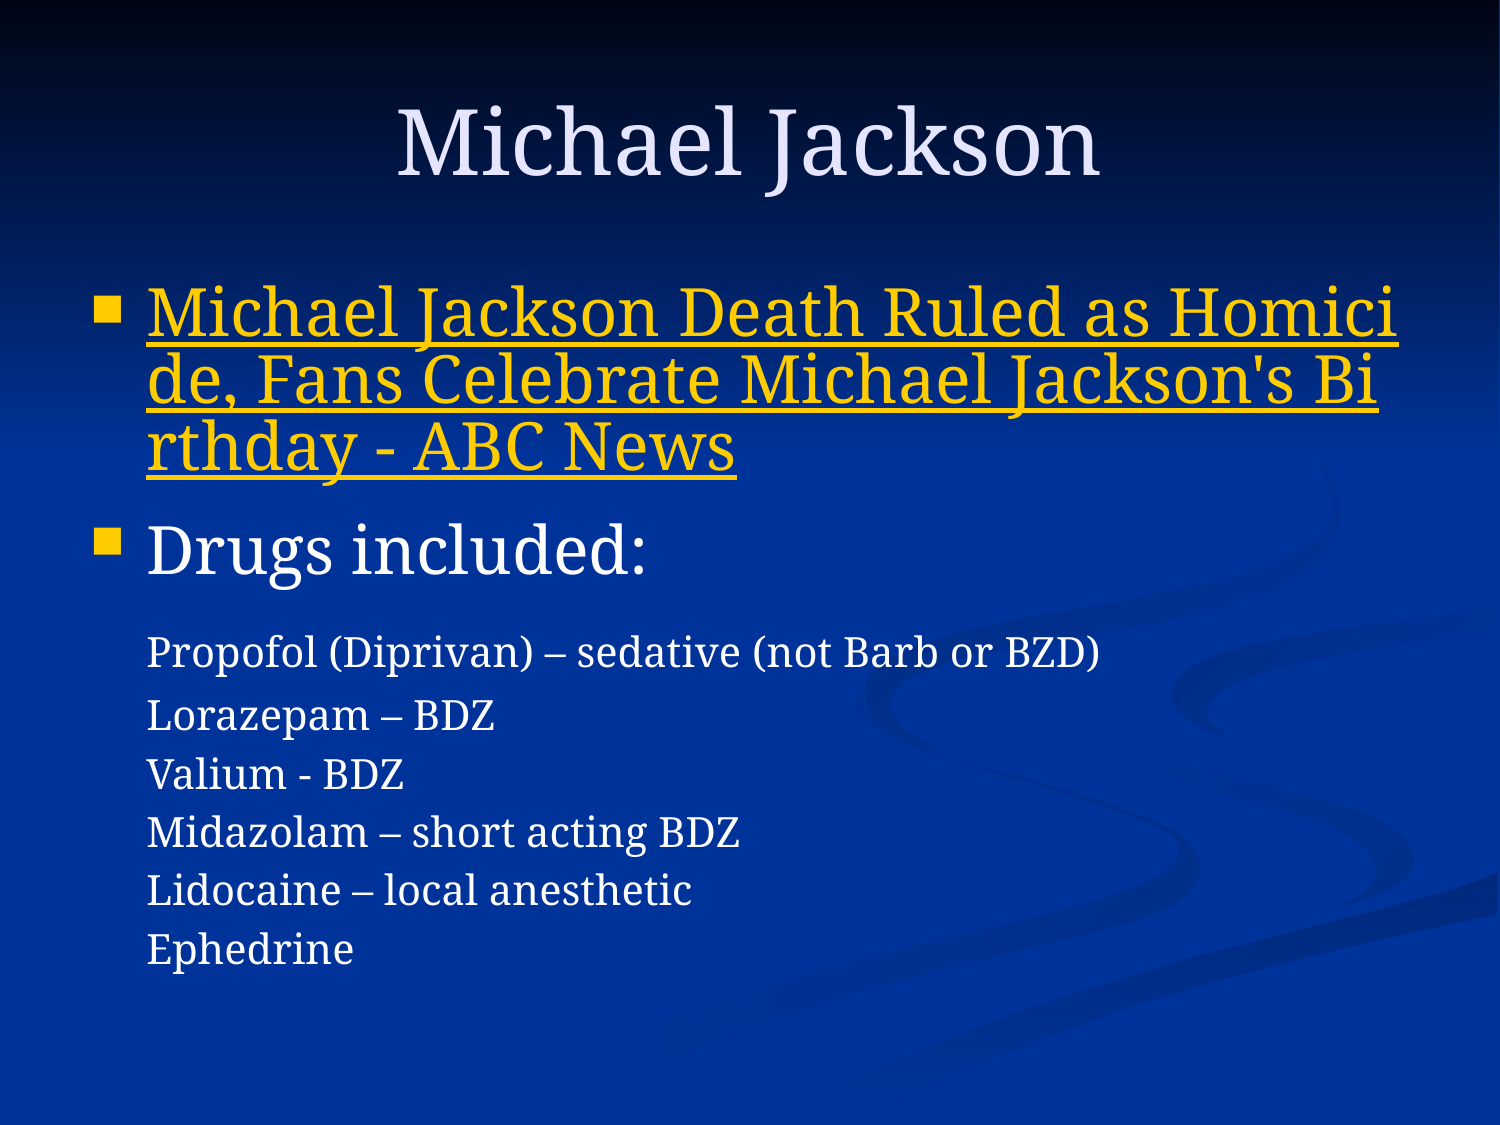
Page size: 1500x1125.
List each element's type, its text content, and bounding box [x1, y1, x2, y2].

title Michael Jackson [74, 44, 1426, 233]
list Michael Jackson Death Ruled as Homicide, Fans Celebrate Michael Jackson's Birthday - ABC News Drugs included: Propofol (Diprivan) – sedative (not Barb or BZD) Lorazepam – BDZ Valium - BDZ Midazolam – short acting BDZ Lidocaine – local anesthetic Ephedrine [74, 262, 1426, 1006]
